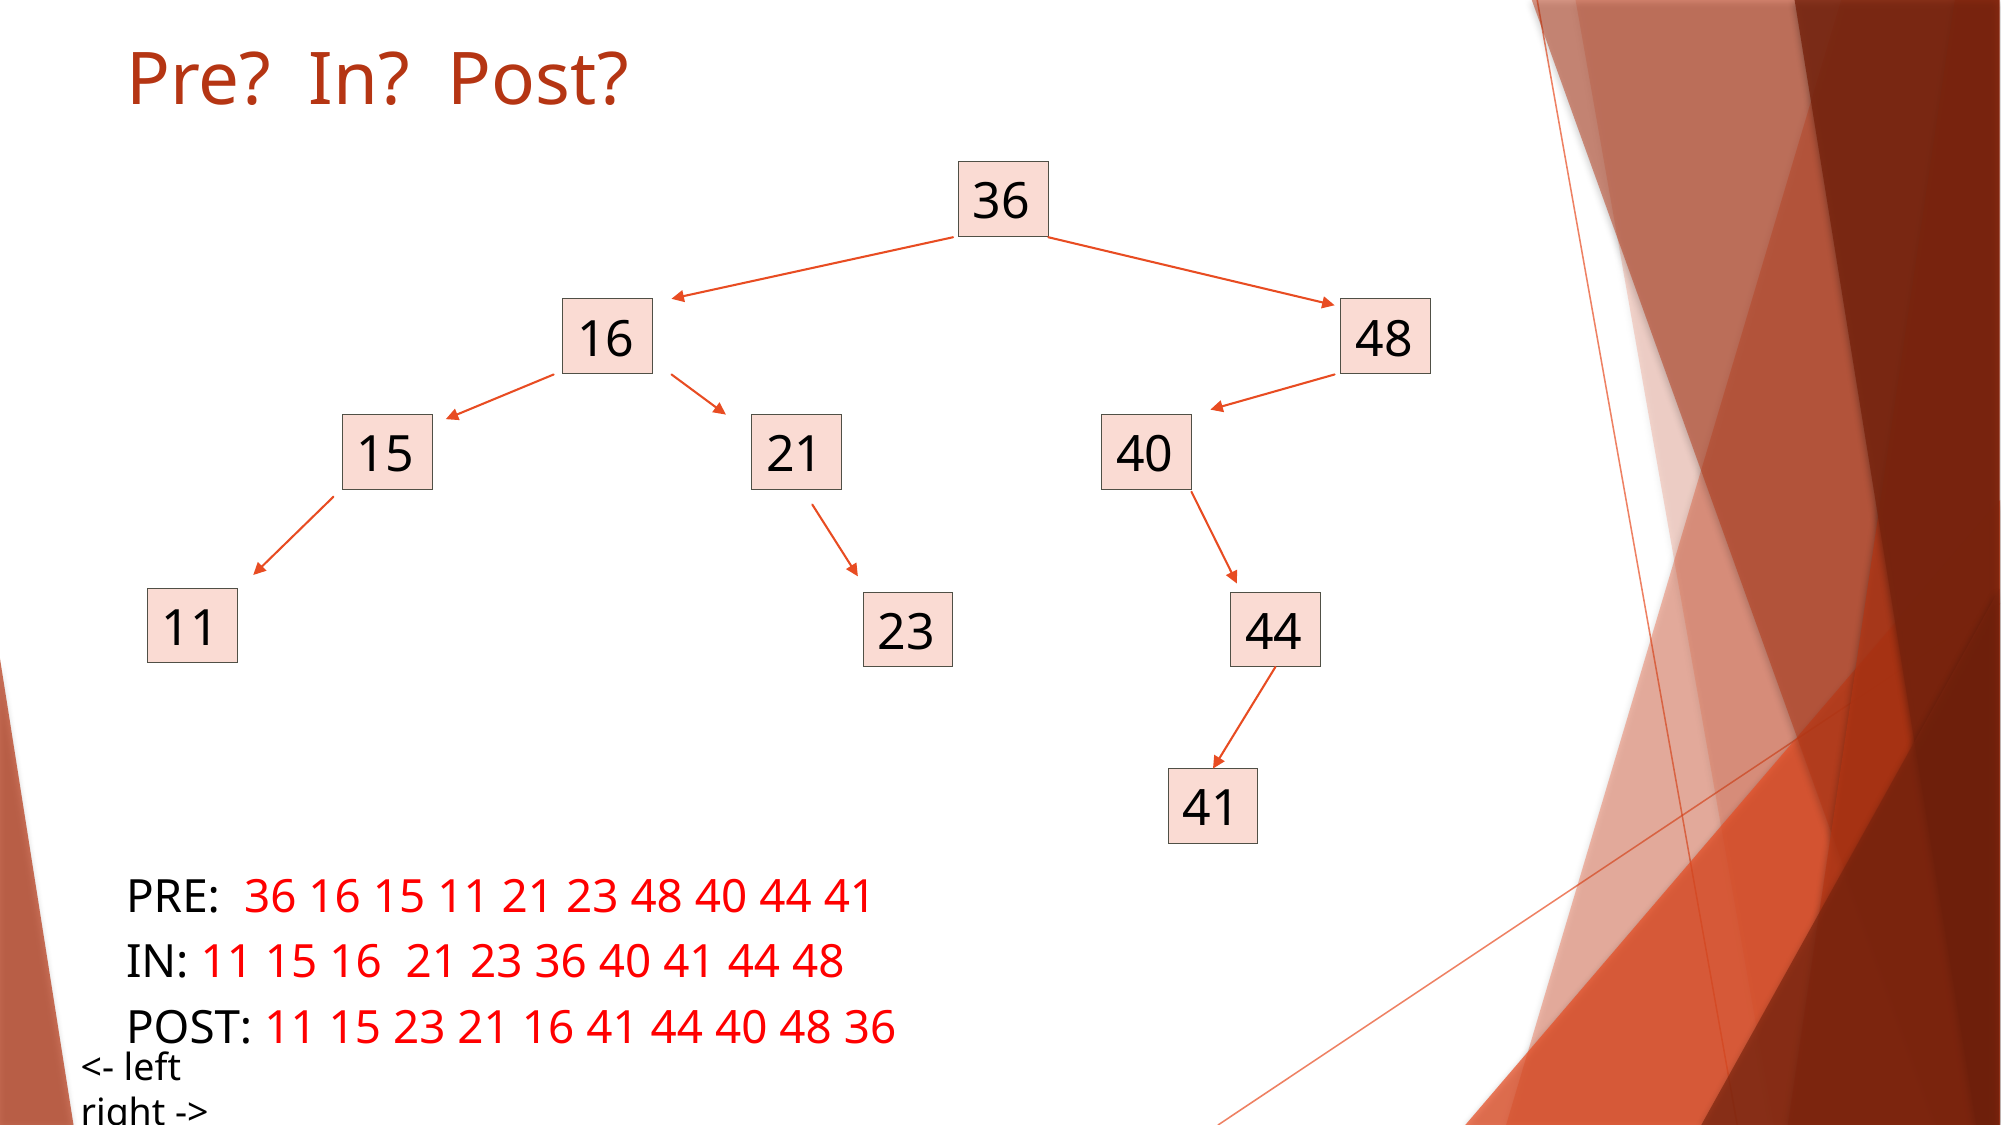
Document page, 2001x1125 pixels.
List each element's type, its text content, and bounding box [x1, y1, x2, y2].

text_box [811, 504, 859, 577]
text_box 23 [863, 592, 953, 667]
text_box 11 [147, 588, 238, 663]
text_box 48 [1340, 298, 1431, 374]
text_box 40 [1101, 414, 1192, 490]
text_box 16 [562, 298, 653, 374]
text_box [1212, 667, 1276, 770]
text_box 36 [958, 161, 1049, 237]
title Pre? In? Post? [111, 24, 1522, 128]
text_box 41 [1168, 768, 1258, 844]
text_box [252, 496, 334, 576]
text_box 21 [751, 414, 842, 490]
text_box 44 [1230, 592, 1321, 667]
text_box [671, 236, 954, 300]
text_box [1047, 236, 1336, 306]
text_box 15 [342, 414, 433, 490]
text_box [1209, 373, 1336, 411]
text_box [445, 373, 555, 420]
footer <- left right -> [65, 1057, 1827, 1118]
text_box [670, 373, 727, 415]
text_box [1190, 491, 1238, 584]
list PRE: 36 16 15 11 21 23 48 40 44 41 IN: 11 15 16 21 23 36 40 41 44 48 POST: 11 15 23 21 16 41 44 40 48 36 [111, 859, 1522, 1057]
